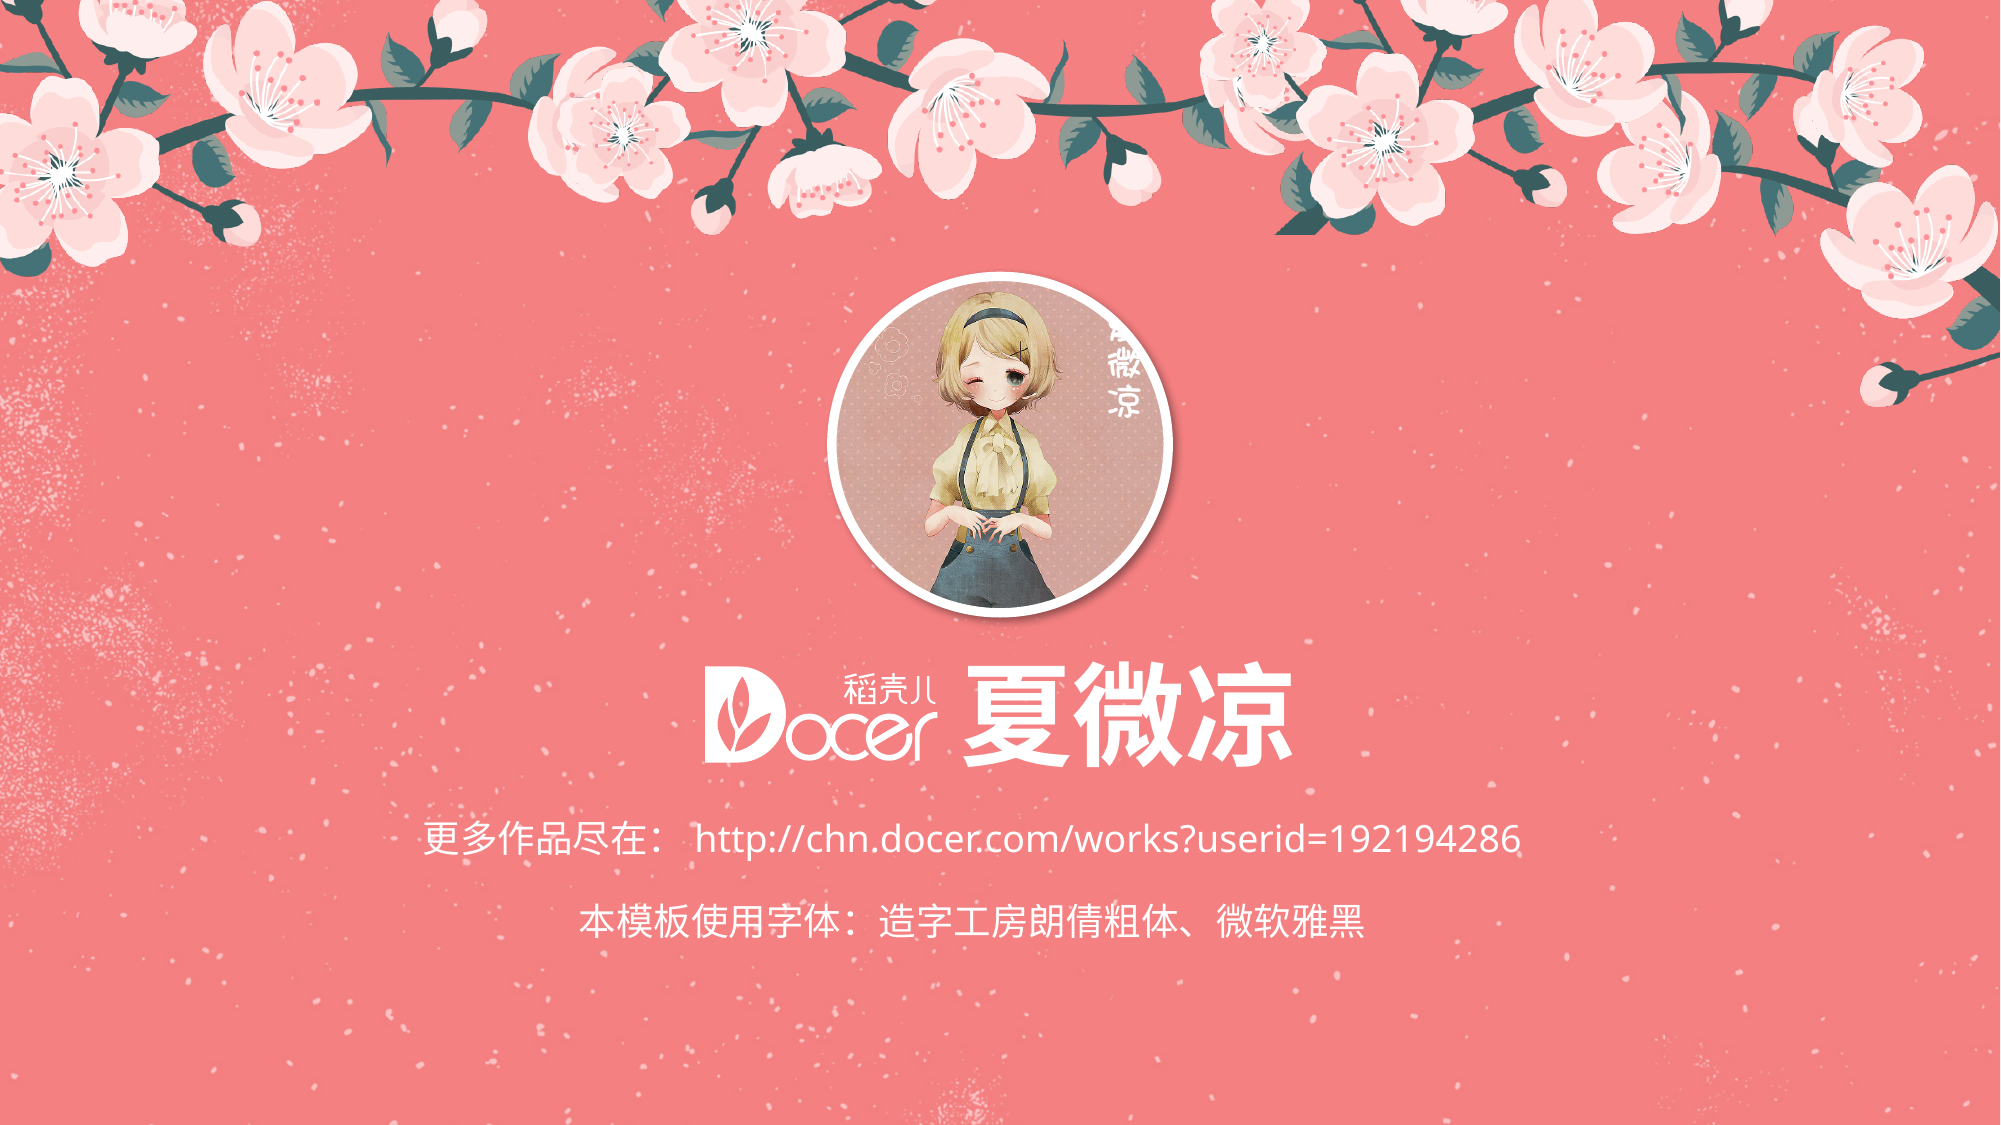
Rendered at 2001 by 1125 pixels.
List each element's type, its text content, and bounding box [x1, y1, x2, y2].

picture [0, 0, 2001, 1125]
text_box 更多作品尽在：http://chn.docer.com/works?userid=192194286 [325, 807, 1620, 868]
text_box 夏微凉 [623, 637, 1638, 787]
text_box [705, 666, 938, 765]
text_box 本模板使用字体：造字工房朗倩粗体、微软雅黑 [361, 890, 1584, 951]
